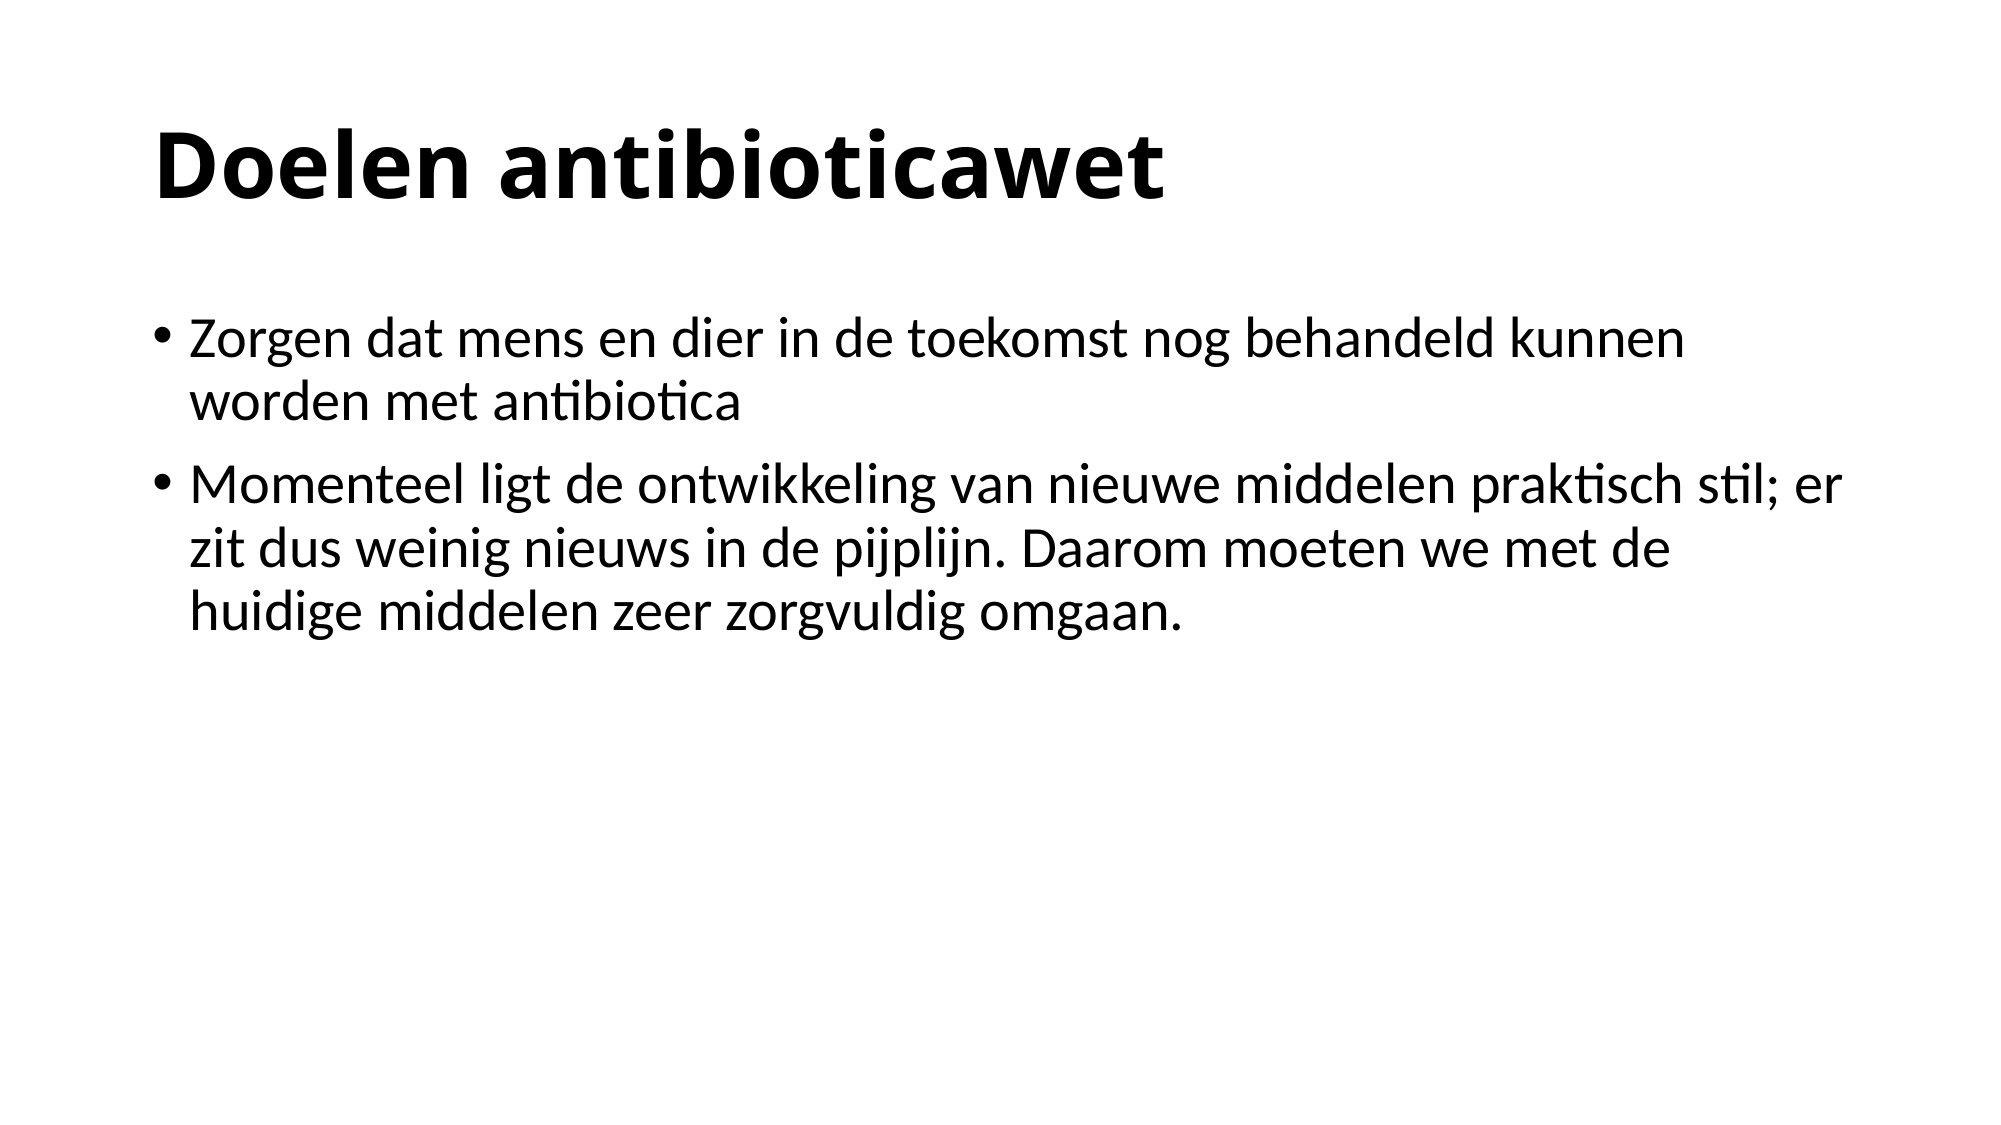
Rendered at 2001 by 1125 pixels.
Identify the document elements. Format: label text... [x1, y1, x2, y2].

list Zorgen dat mens en dier in de toekomst nog behandeld kunnen worden met antibiotica Momenteel ligt de ontwikkeling van nieuwe middelen praktisch stil; er zit dus weinig nieuws in de pijplijn. Daarom moeten we met de huidige middelen zeer zorgvuldig omgaan. [137, 299, 1863, 1014]
title Doelen antibioticawet [137, 59, 1863, 278]
